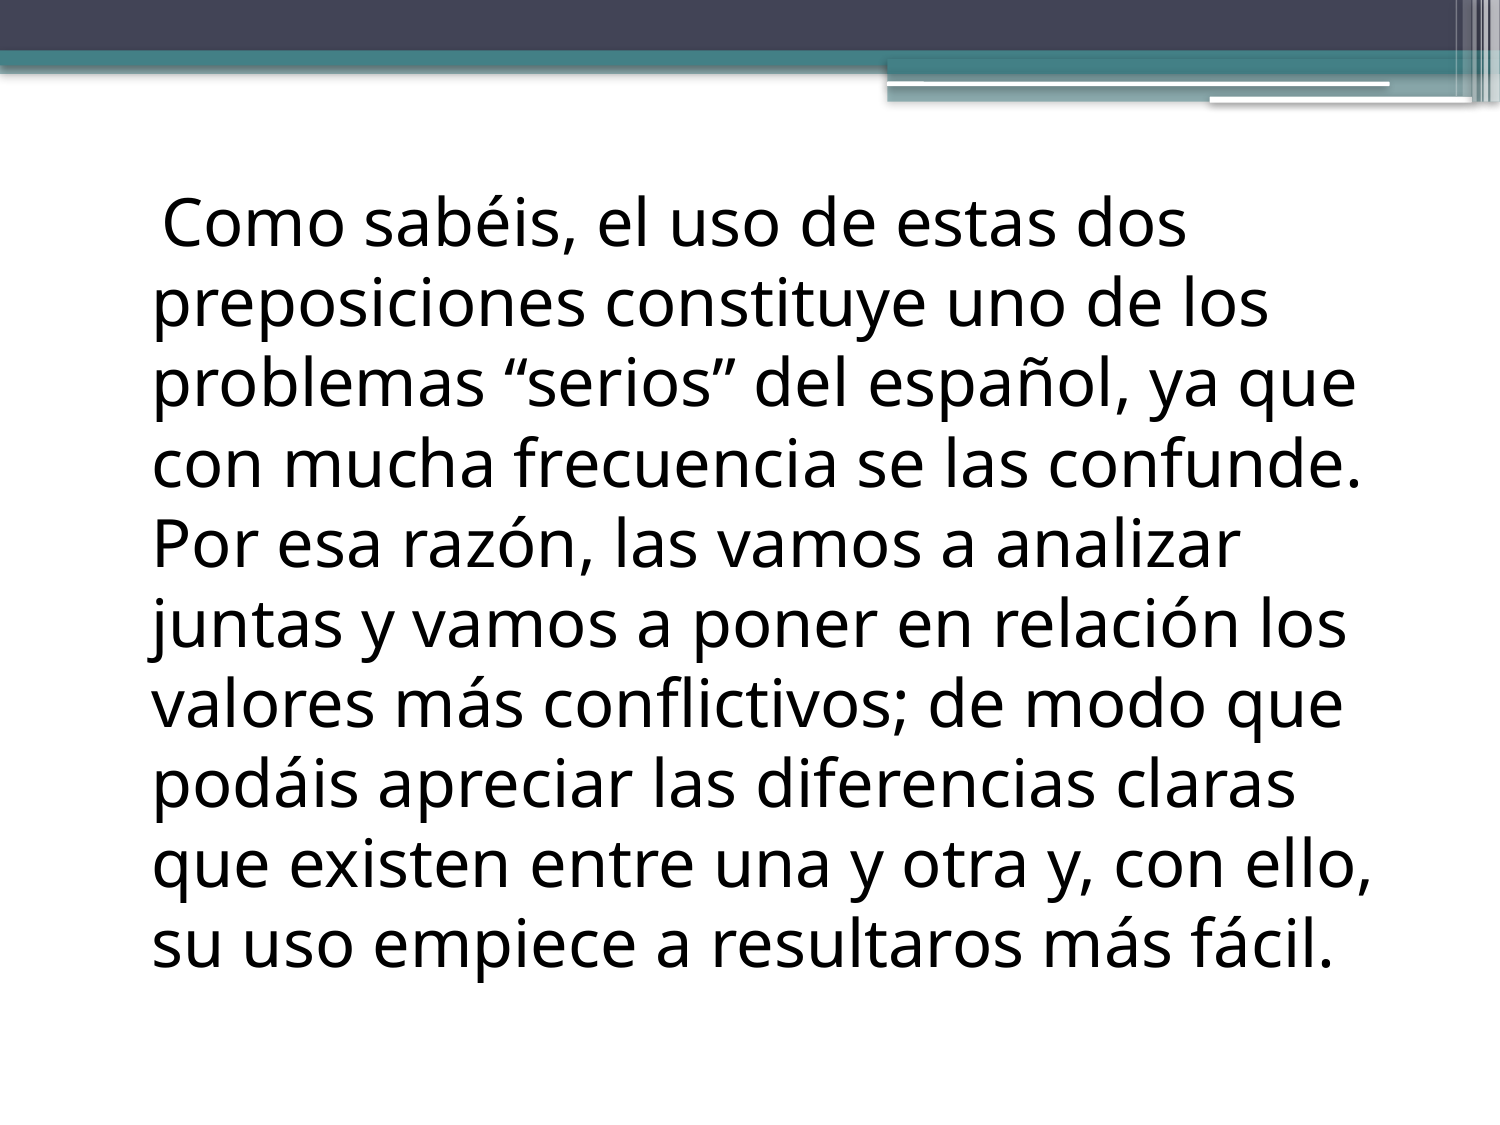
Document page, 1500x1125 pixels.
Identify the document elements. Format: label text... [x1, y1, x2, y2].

list Como sabéis, el uso de estas dos preposiciones constituye uno de los problemas “serios” del español, ya que con mucha frecuencia se las confunde. Por esa razón, las vamos a analizar juntas y vamos a poner en relación los valores más conflictivos; de modo que podáis apreciar las diferencias claras que existen entre una y otra y, con ello, su uso empiece a resultaros más fácil. [76, 172, 1427, 1059]
